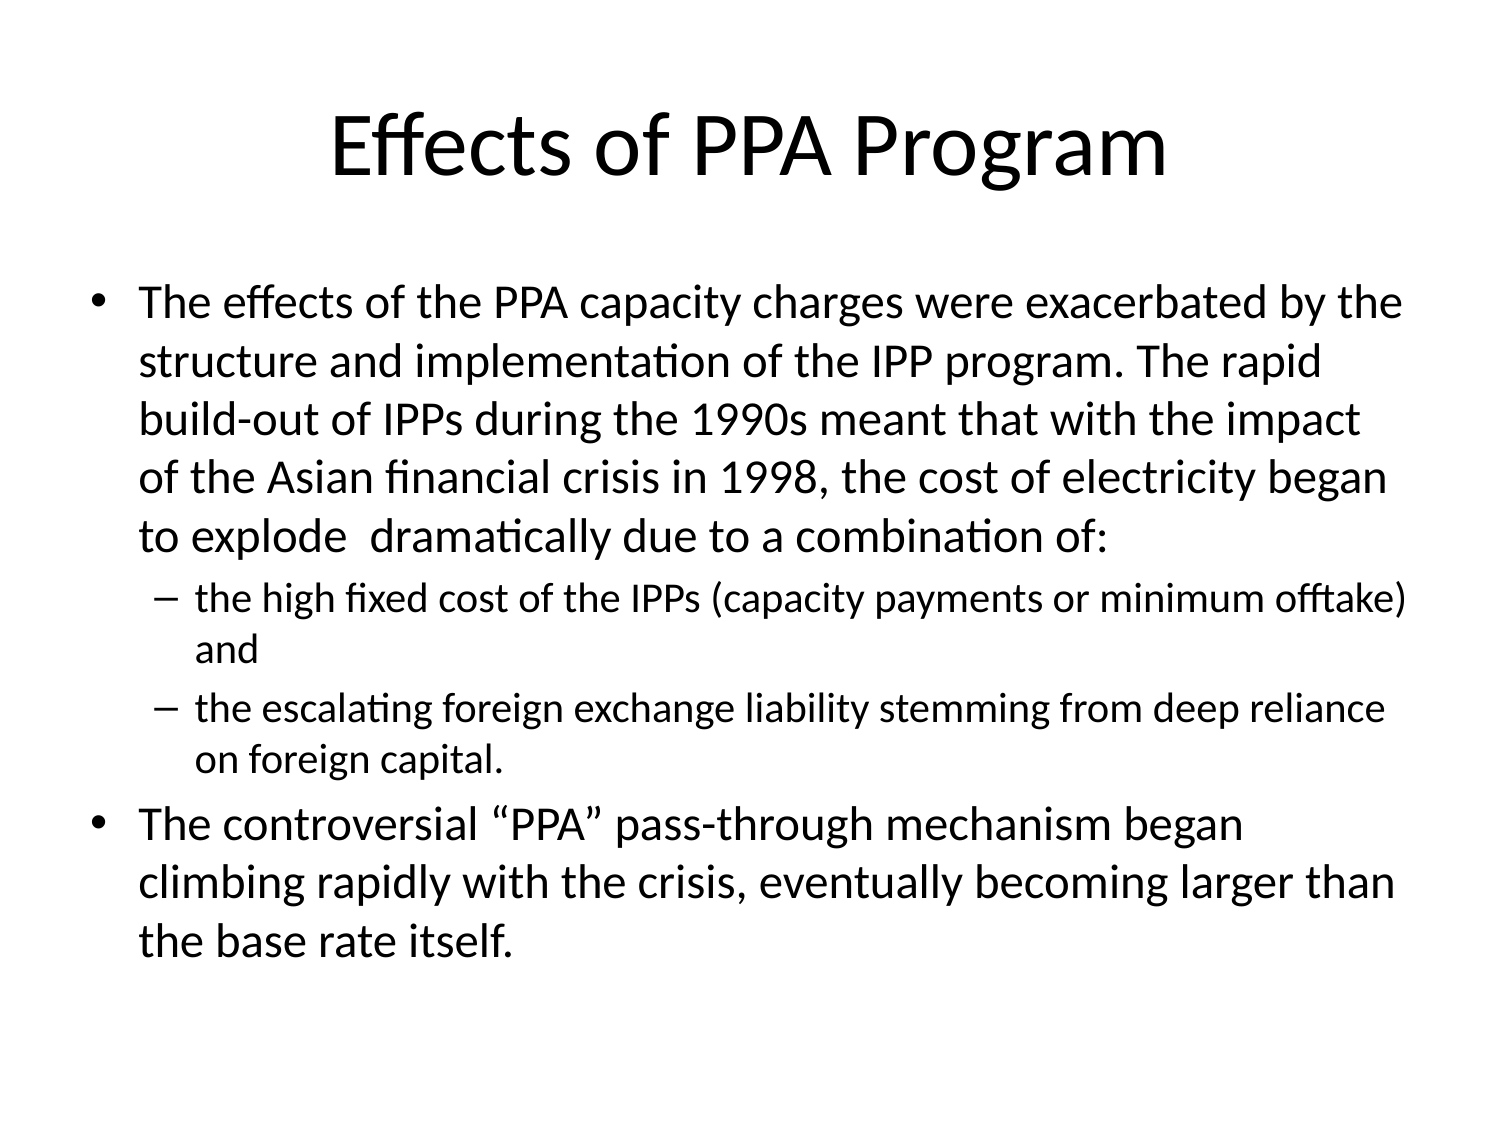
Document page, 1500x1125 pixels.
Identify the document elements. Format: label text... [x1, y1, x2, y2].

list The effects of the PPA capacity charges were exacerbated by the structure and implementation of the IPP program. The rapid build-out of IPPs during the 1990s meant that with the impact of the Asian financial crisis in 1998, the cost of electricity began to explode dramatically due to a combination of: the high fixed cost of the IPPs (capacity payments or minimum offtake) and the escalating foreign exchange liability stemming from deep reliance on foreign capital. The controversial “PPA” pass-through mechanism began climbing rapidly with the crisis, eventually becoming larger than the base rate itself. [75, 262, 1425, 1005]
title Effects of PPA Program [75, 45, 1425, 233]
